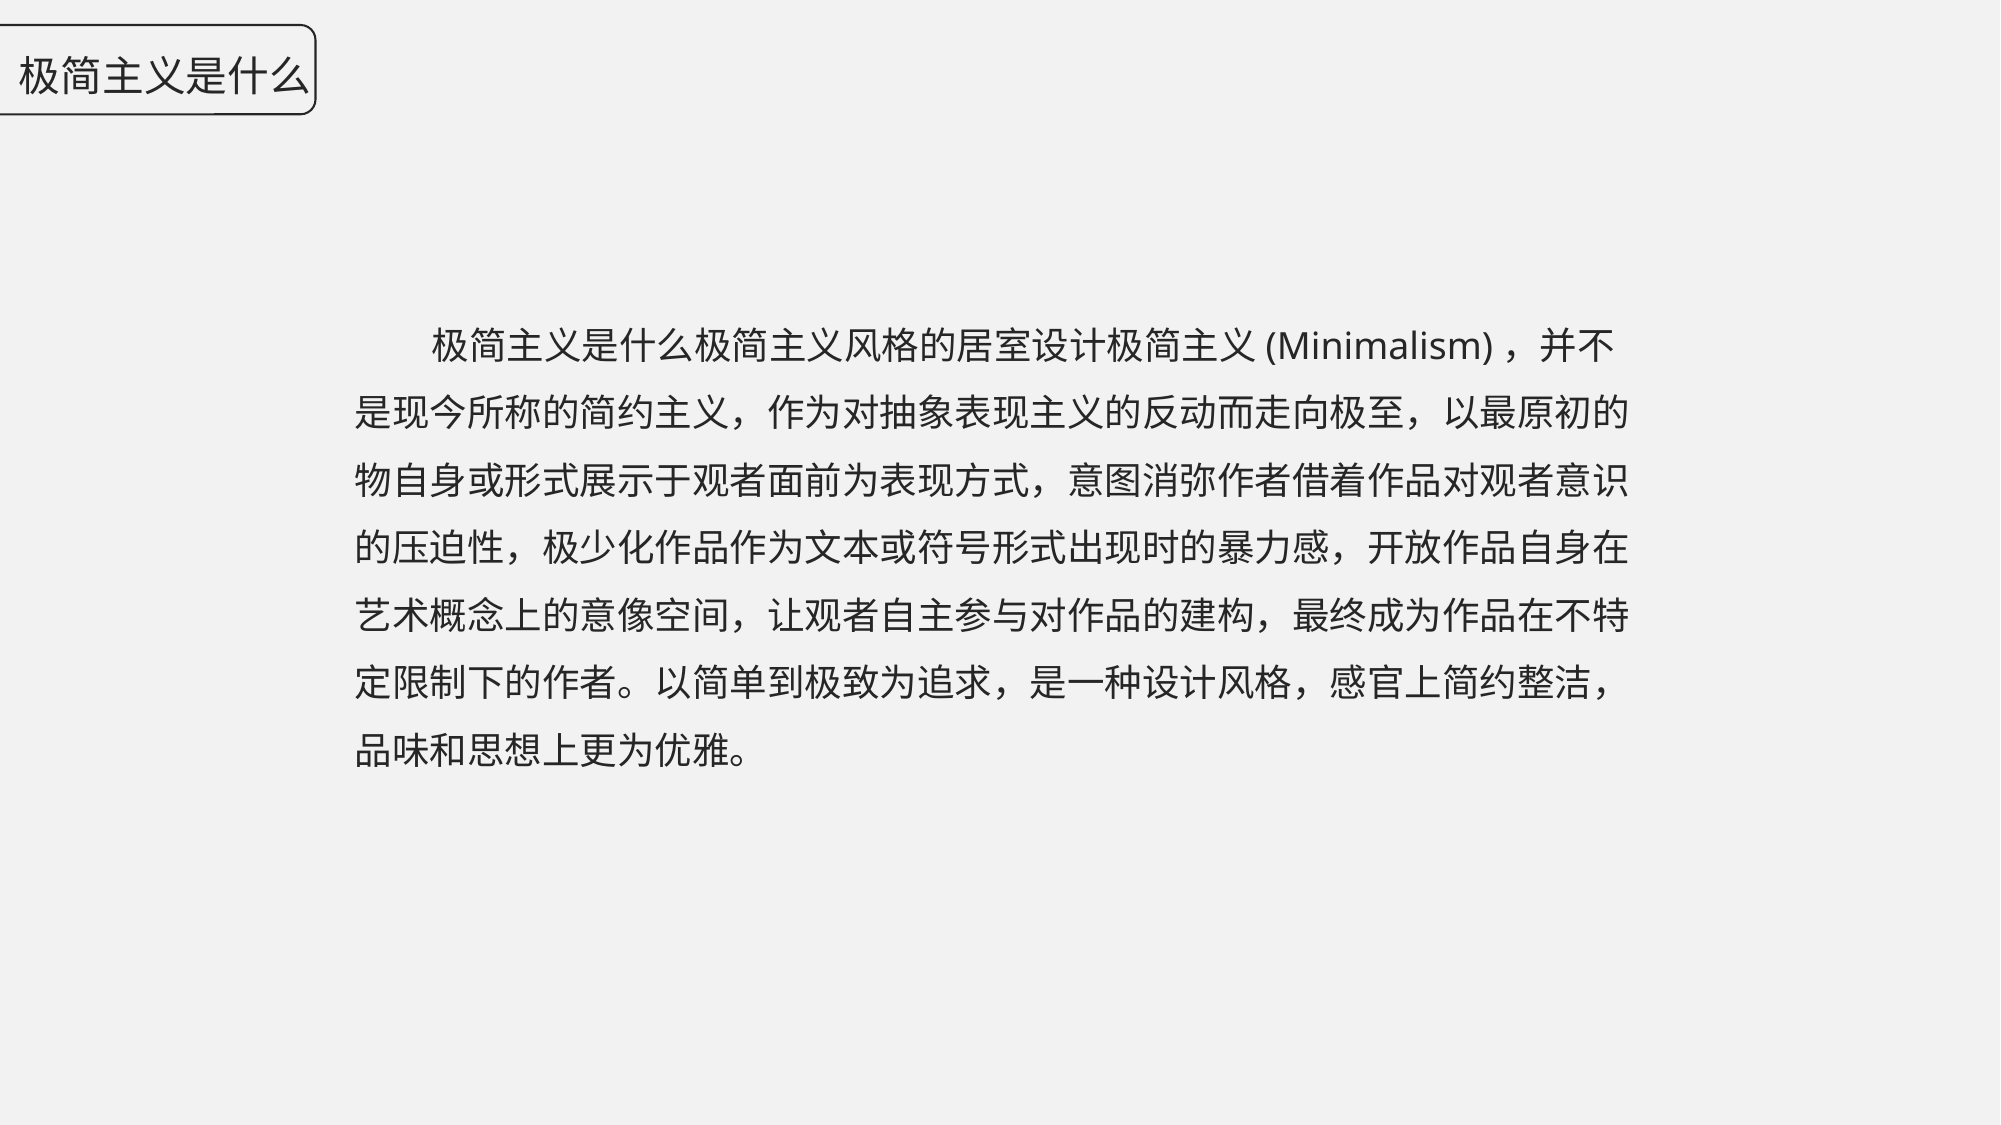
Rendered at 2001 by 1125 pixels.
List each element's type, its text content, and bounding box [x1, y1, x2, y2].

text_box 极简主义是什么极简主义风格的居室设计极简主义(Minimalism)，并不是现今所称的简约主义，作为对抽象表现主义的反动而走向极至，以最原初的物自身或形式展示于观者面前为表现方式，意图消弥作者借着作品对观者意识的压迫性，极少化作品作为文本或符号形式出现时的暴力感，开放作品自身在艺术概念上的意像空间，让观者自主参与对作品的建构，最终成为作品在不特定限制下的作者。以简单到极致为追求，是一种设计风格，感官上简约整洁，品味和思想上更为优雅。 [340, 291, 1666, 779]
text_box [0, 24, 328, 115]
